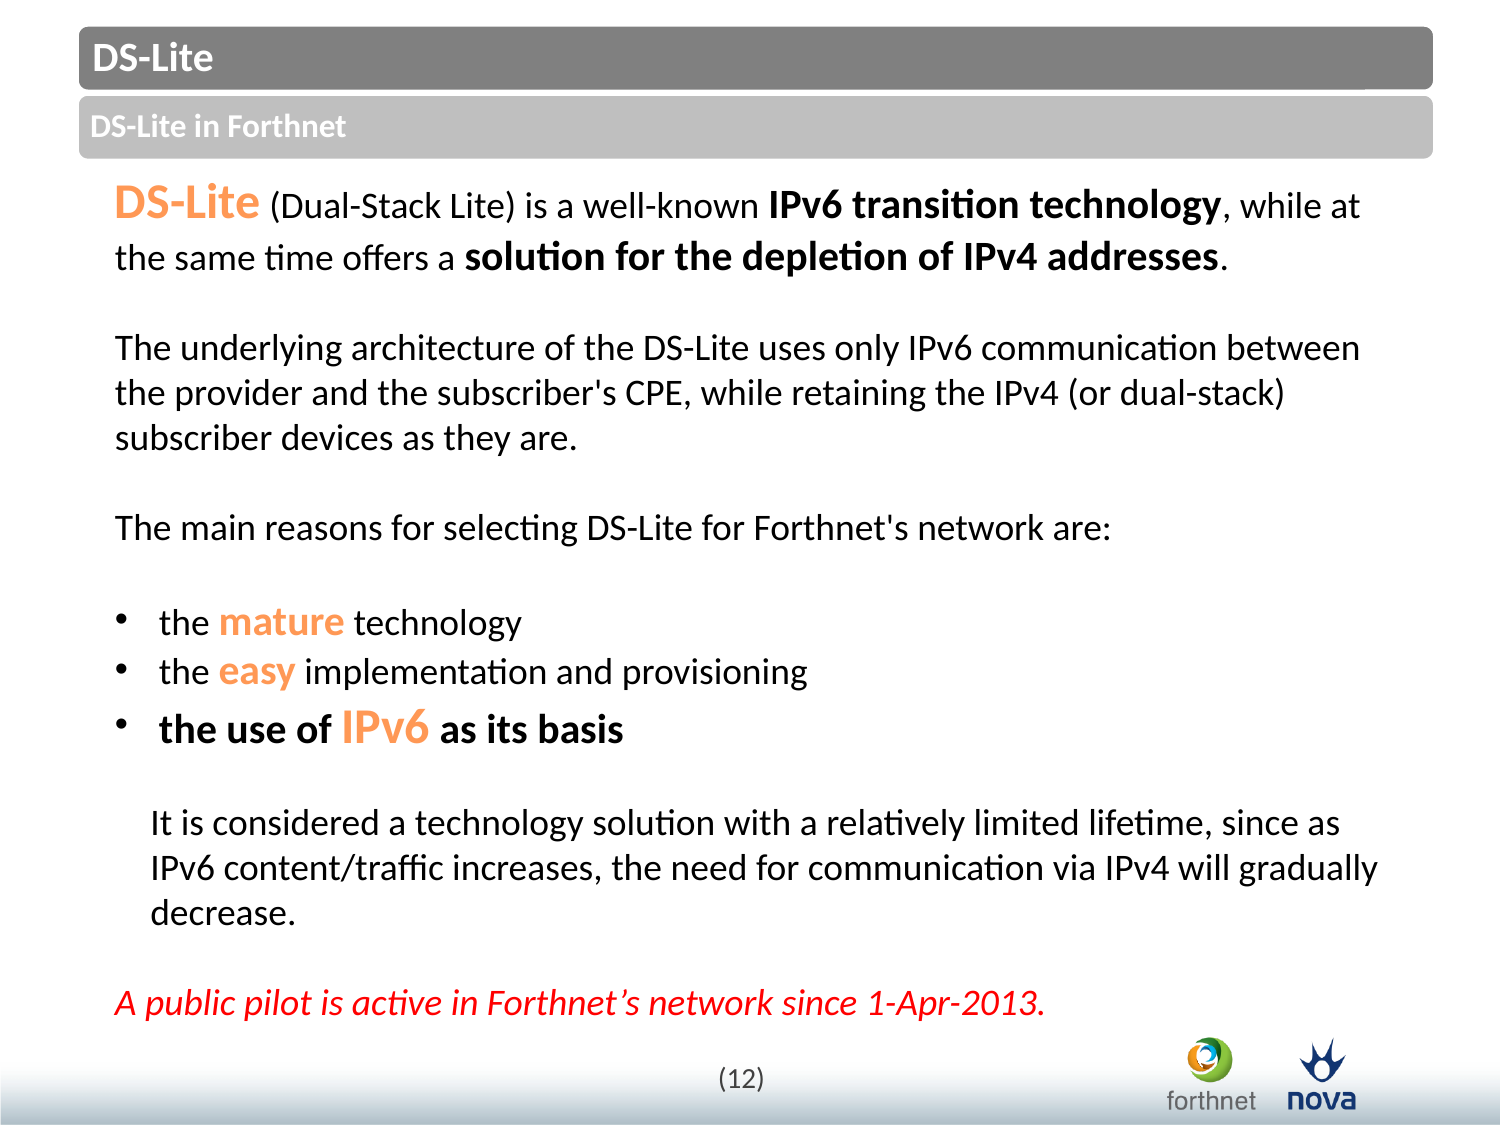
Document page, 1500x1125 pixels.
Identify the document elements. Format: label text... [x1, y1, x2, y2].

slide_number (12) [703, 1046, 1054, 1107]
picture [2, 1031, 1500, 1125]
text_box DS-Lite (Dual-Stack Lite) is a well-known IPv6 transition technology, while at the same time offers a solution for the depletion of IPv4 addresses. The underlying architecture of the DS-Lite uses only IPv6 communication between the provider and the subscriber's CPE, while retaining the IPv4 (or dual-stack) subscriber devices as they are. The main reasons for selecting DS-Lite for Forthnet's network are: the mature technology the easy implementation and provisioning the use of IPv6 as its basis It is considered a technology solution with a relatively limited lifetime, since as IPv6 content/traffic increases, the need for communication via IPv4 will gradually decrease. A public pilot is active in Forthnet’s network since 1-Apr-2013. [100, 169, 1400, 1031]
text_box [76, 24, 1436, 162]
